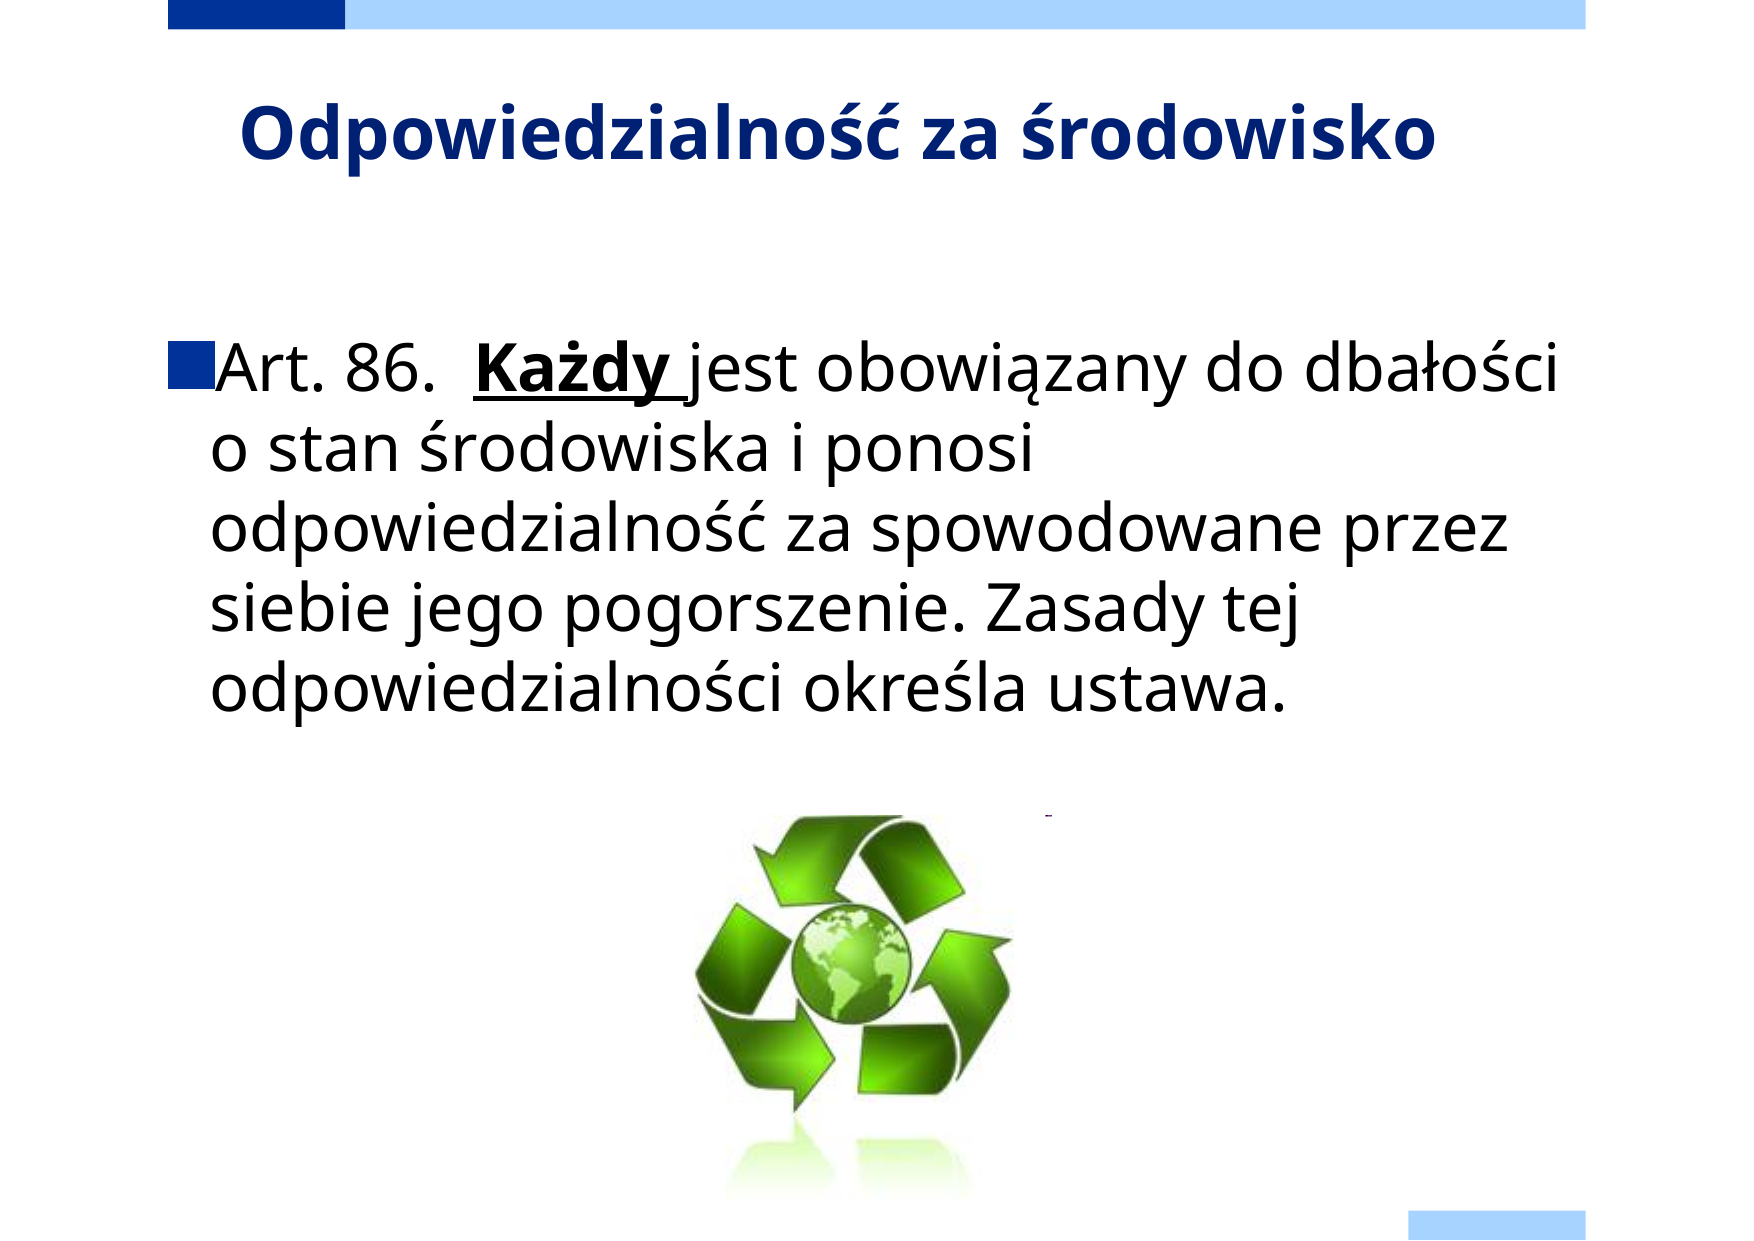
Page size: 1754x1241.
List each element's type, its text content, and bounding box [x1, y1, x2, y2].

list Art. 86. Każdy jest obowiązany do dbałości o stan środowiska i ponosi odpowiedzialność za spowodowane przez siebie jego pogorszenie. Zasady tej odpowiedzialności określa ustawa. [168, 324, 1586, 1093]
picture [168, 341, 215, 389]
picture [668, 815, 1052, 1199]
title Odpowiedzialność za środowisko [238, 99, 1534, 282]
